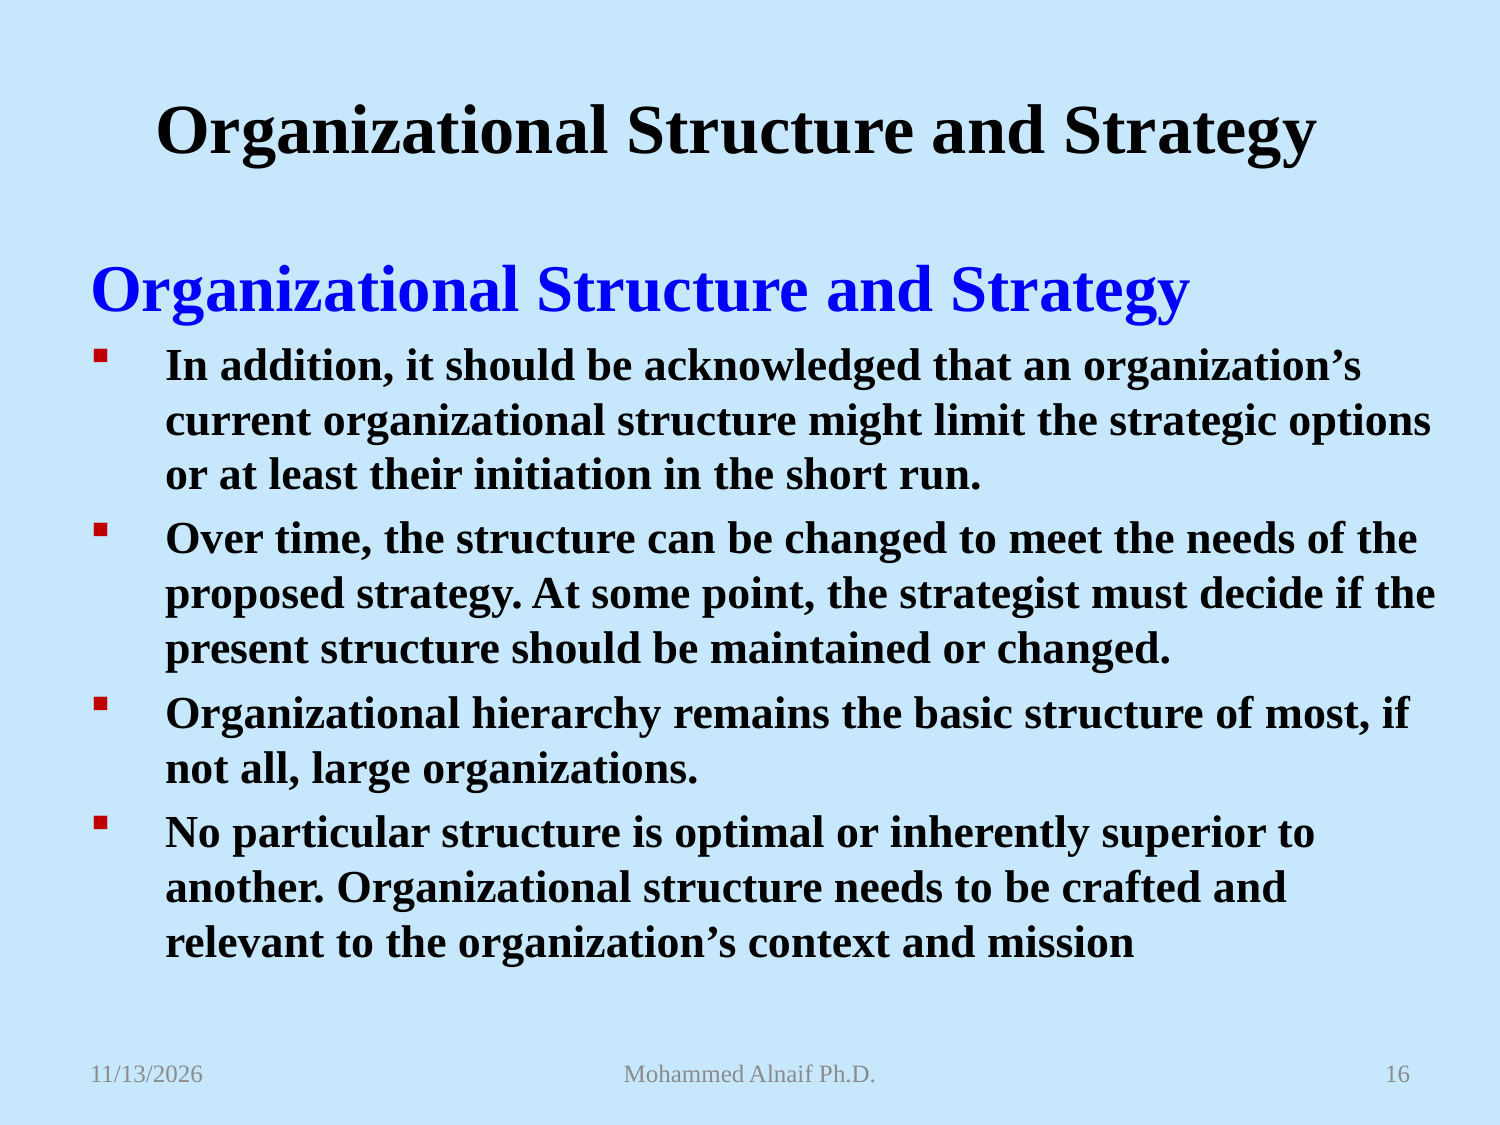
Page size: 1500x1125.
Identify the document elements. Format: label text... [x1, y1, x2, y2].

title Organizational Structure and Strategy [99, 75, 1375, 175]
footer Mohammed Alnaif Ph.D. [512, 1042, 988, 1103]
slide_number 16 [1074, 1042, 1425, 1103]
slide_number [75, 1042, 425, 1103]
subtitle Organizational Structure and Strategy In addition, it should be acknowledged that an organization’s current organizational structure might limit the strategic options or at least their initiation in the short run. Over time, the structure can be changed to meet the needs of the proposed strategy. At some point, the strategist must decide if the present structure should be maintained or changed. Organizational hierarchy remains the basic structure of most, if not all, large organizations. No particular structure is optimal or inherently superior to another. Organizational structure needs to be crafted and relevant to the organization’s context and mission [75, 237, 1463, 1038]
